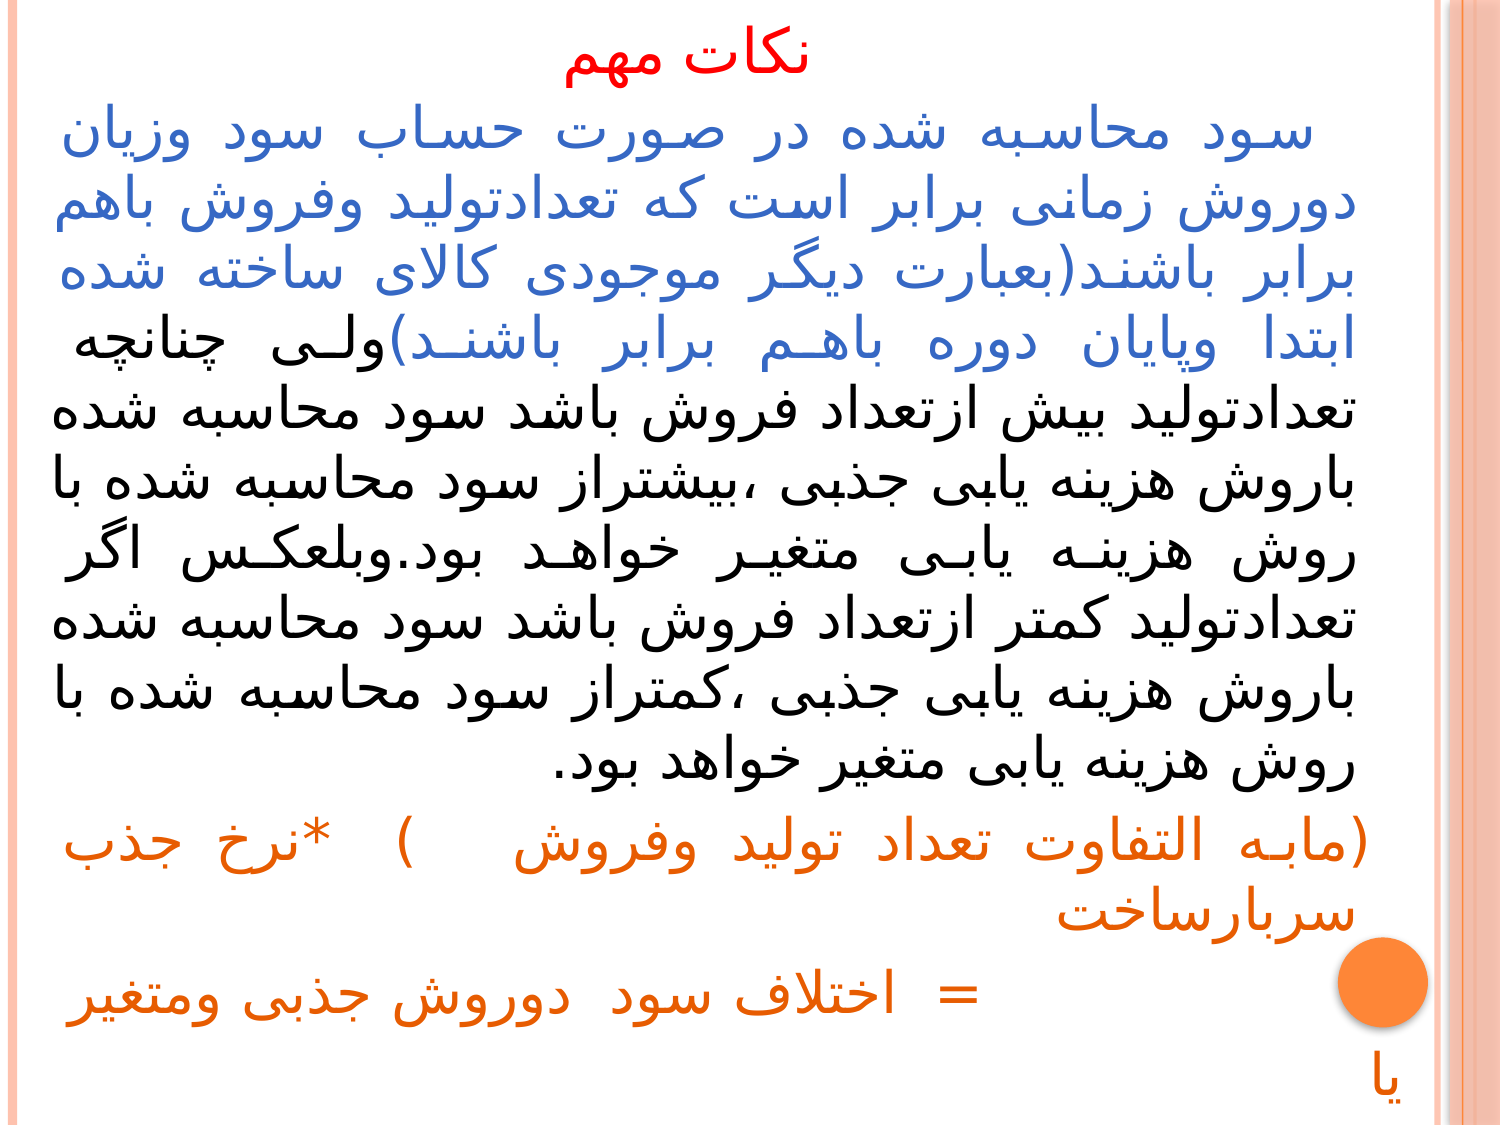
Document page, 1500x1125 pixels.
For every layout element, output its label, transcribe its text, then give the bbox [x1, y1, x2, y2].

list سود محاسبه شده در صورت حساب سود وزیان دوروش زمانی برابر است که تعدادتولید وفروش باهم برابر باشند(بعبارت دیگر موجودی کالای ساخته شده ابتدا وپایان دوره باهم برابر باشند)ولی چنانچه تعدادتولید بیش ازتعداد فروش باشد سود محاسبه شده باروش هزینه یابی جذبی ،بیشتراز سود محاسبه شده با روش هزینه یابی متغیر خواهد بود.وبلعکس اگر تعدادتولید کمتر ازتعداد فروش باشد سود محاسبه شده باروش هزینه یابی جذبی ،کمتراز سود محاسبه شده با روش هزینه یابی متغیر خواهد بود. (مابه التفاوت تعداد تولید وفروش ) *نرخ جذب سربارساخت = اختلاف سود دوروش جذبی ومتغیر یا ( مابه التفاوت تعداد موجودی ابتدا وپایان دوره ) * نرخ جذب سربارساخت = ا ختلاف سود دوروش جذبی ومتغیر [35, 0, 1418, 1043]
